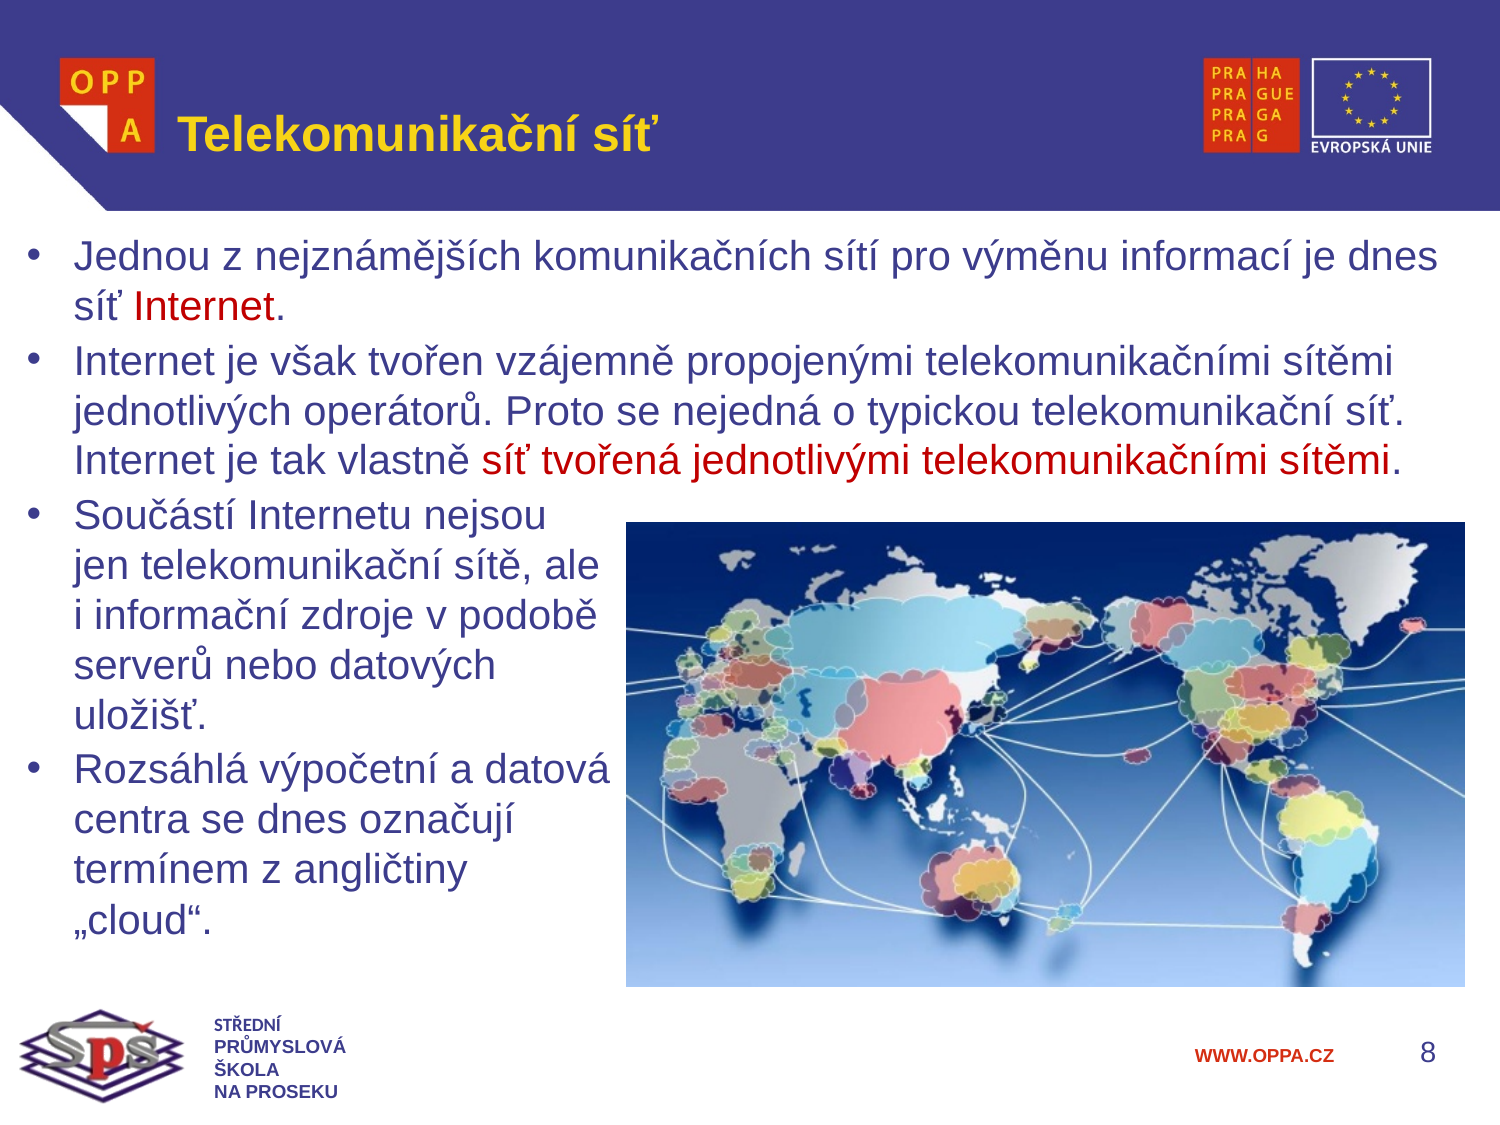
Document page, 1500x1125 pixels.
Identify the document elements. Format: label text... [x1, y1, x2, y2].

text_box Jednou z nejznámějších komunikačních sítí pro výměnu informací je dnes síť Internet. Internet je však tvořen vzájemně propojenými telekomunikačními sítěmi jednotlivých operátorů. Proto se nejedná o typickou telekomunikační síť. Internet je tak vlastně síť tvořená jednotlivými telekomunikačními sítěmi. [11, 221, 1495, 491]
picture [0, 0, 1500, 211]
text_box Součástí Internetu nejsou jen telekomunikační sítě, ale i informační zdroje v podobě serverů nebo datových uložišť. Rozsáhlá výpočetní a datová centra se dnes označují termínem z angličtiny „cloud“. [11, 480, 626, 950]
slide_number 8 [1339, 1015, 1437, 1069]
picture [19, 1001, 186, 1107]
text_box STŘEDNÍ PRŮMYSLOVÁ ŠKOLA NA PROSEKU [199, 1004, 509, 1110]
title Telekomunikační síť [177, 38, 1137, 162]
picture [625, 522, 1466, 987]
